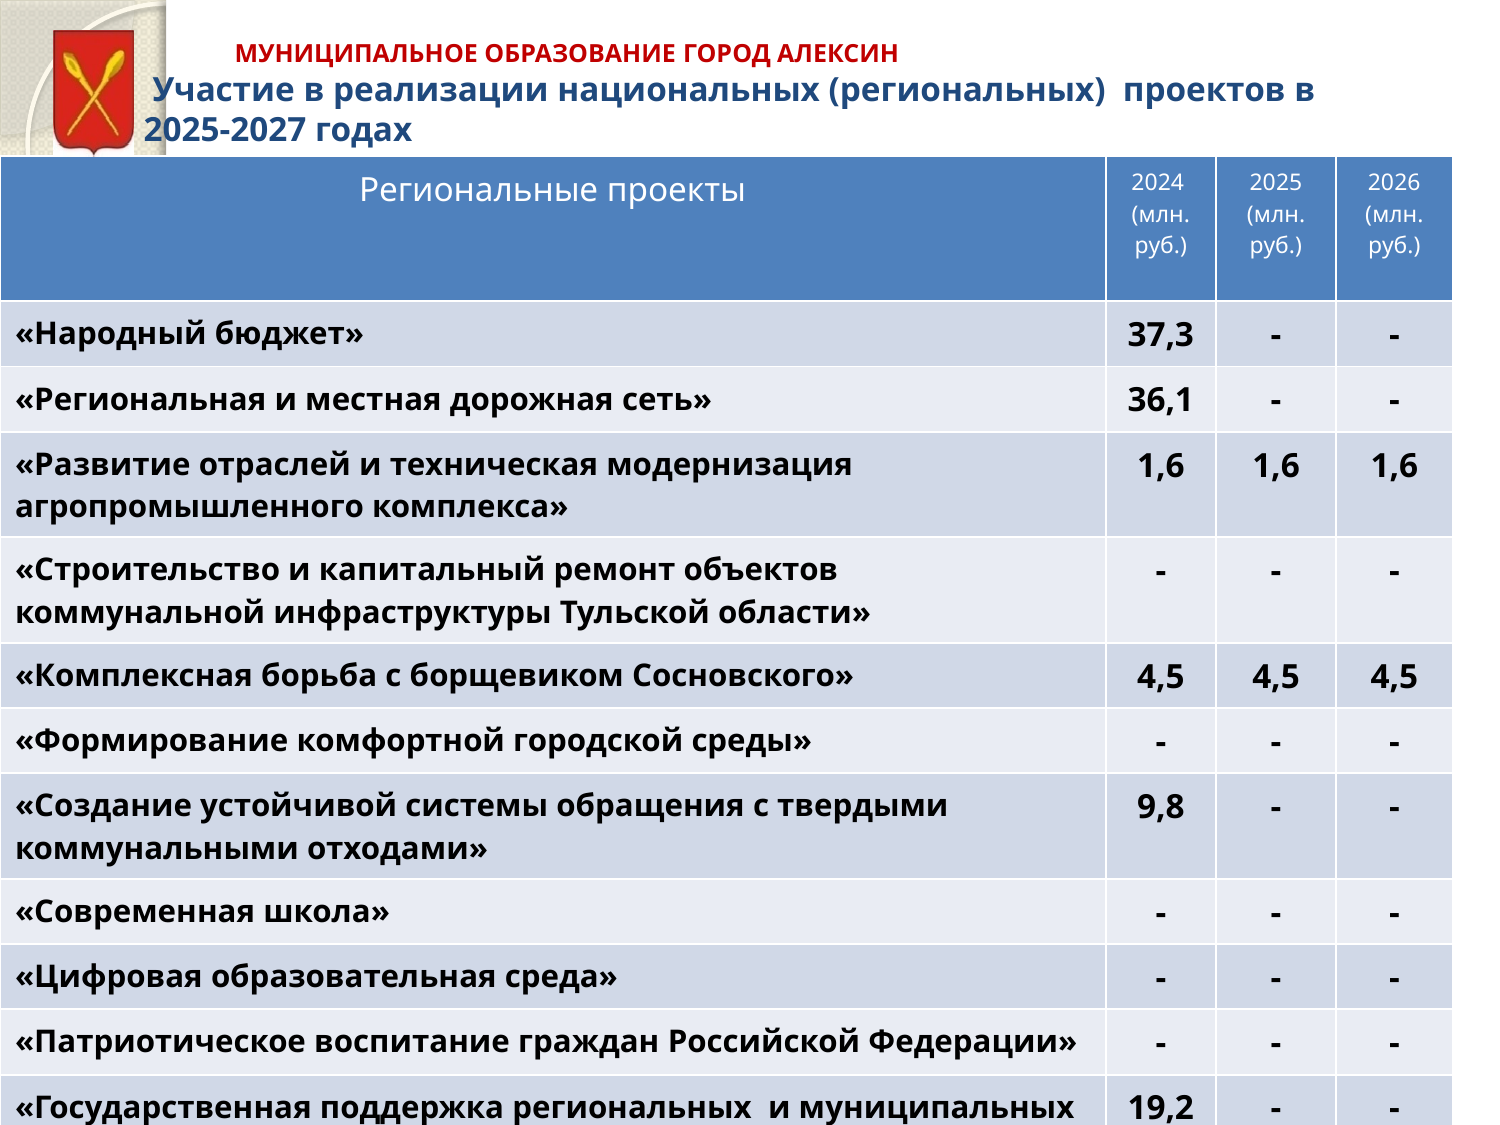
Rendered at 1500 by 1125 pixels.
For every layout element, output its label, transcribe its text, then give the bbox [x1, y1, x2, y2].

table_cell «Создание устойчивой системы обращения с твердыми коммунальными отходами» [1, 774, 1105, 878]
table_cell «Современная школа» [1, 880, 1105, 943]
table_cell - [1337, 1076, 1452, 1125]
table_cell - [1217, 367, 1335, 431]
table_cell - [1107, 945, 1215, 1008]
table_cell «Формирование комфортной городской среды» [1, 709, 1105, 772]
table_cell - [1217, 302, 1335, 366]
table_cell - [1337, 302, 1452, 366]
picture [52, 30, 134, 157]
table_cell - [1337, 774, 1452, 878]
table_cell 4,5 [1107, 644, 1215, 707]
table_cell - [1217, 880, 1335, 943]
table_cell - [1217, 1076, 1335, 1125]
table_cell 1,6 [1107, 433, 1215, 536]
table_header 2026 (млн. руб.) [1337, 157, 1452, 300]
table_cell - [1217, 945, 1335, 1008]
table_cell - [1337, 367, 1452, 431]
table_cell - [1107, 709, 1215, 772]
table_cell «Региональная и местная дорожная сеть» [1, 367, 1105, 431]
table_cell 19,2 [1107, 1076, 1215, 1125]
table_cell «Строительство и капитальный ремонт объектов коммунальной инфраструктуры Тульской области» [1, 538, 1105, 642]
table_cell - [1217, 774, 1335, 878]
title МУНИЦИПАЛЬНОЕ ОБРАЗОВАНИЕ ГОРОД АЛЕКСИН Участие в реализации национальных (региональных) проектов в 2025-2027 годах [140, 45, 1425, 141]
table_cell 37,3 [1107, 302, 1215, 366]
table_cell «Народный бюджет» [1, 302, 1105, 366]
table_cell - [1337, 538, 1452, 642]
table_header Региональные проекты [1, 157, 1105, 300]
table_cell - [1337, 945, 1452, 1008]
table_cell - [1217, 538, 1335, 642]
table_cell - [1337, 1010, 1452, 1074]
table_cell - [1107, 1010, 1215, 1074]
table_cell 4,5 [1337, 644, 1452, 707]
table_cell «Комплексная борьба с борщевиком Сосновского» [1, 644, 1105, 707]
table_header 2024 (млн. руб.) [1107, 157, 1215, 300]
table_cell - [1107, 880, 1215, 943]
table_cell - [1217, 709, 1335, 772]
table_cell 1,6 [1337, 433, 1452, 536]
table_cell - [1337, 709, 1452, 772]
table_cell 36,1 [1107, 367, 1215, 431]
table_cell 1,6 [1217, 433, 1335, 536]
table_cell 4,5 [1217, 644, 1335, 707]
table_cell - [1107, 538, 1215, 642]
table_header 2025 (млн. руб.) [1217, 157, 1335, 300]
table_cell - [1217, 1010, 1335, 1074]
table_cell «Развитие отраслей и техническая модернизация агропромышленного комплекса» [1, 433, 1105, 536]
table_cell «Патриотическое воспитание граждан Российской Федерации» [1, 1010, 1105, 1074]
table_cell «Цифровая образовательная среда» [1, 945, 1105, 1008]
table_cell - [1337, 880, 1452, 943]
table_cell «Государственная поддержка региональных и муниципальных учреждений культуры» [1, 1076, 1105, 1125]
table_cell 9,8 [1107, 774, 1215, 878]
